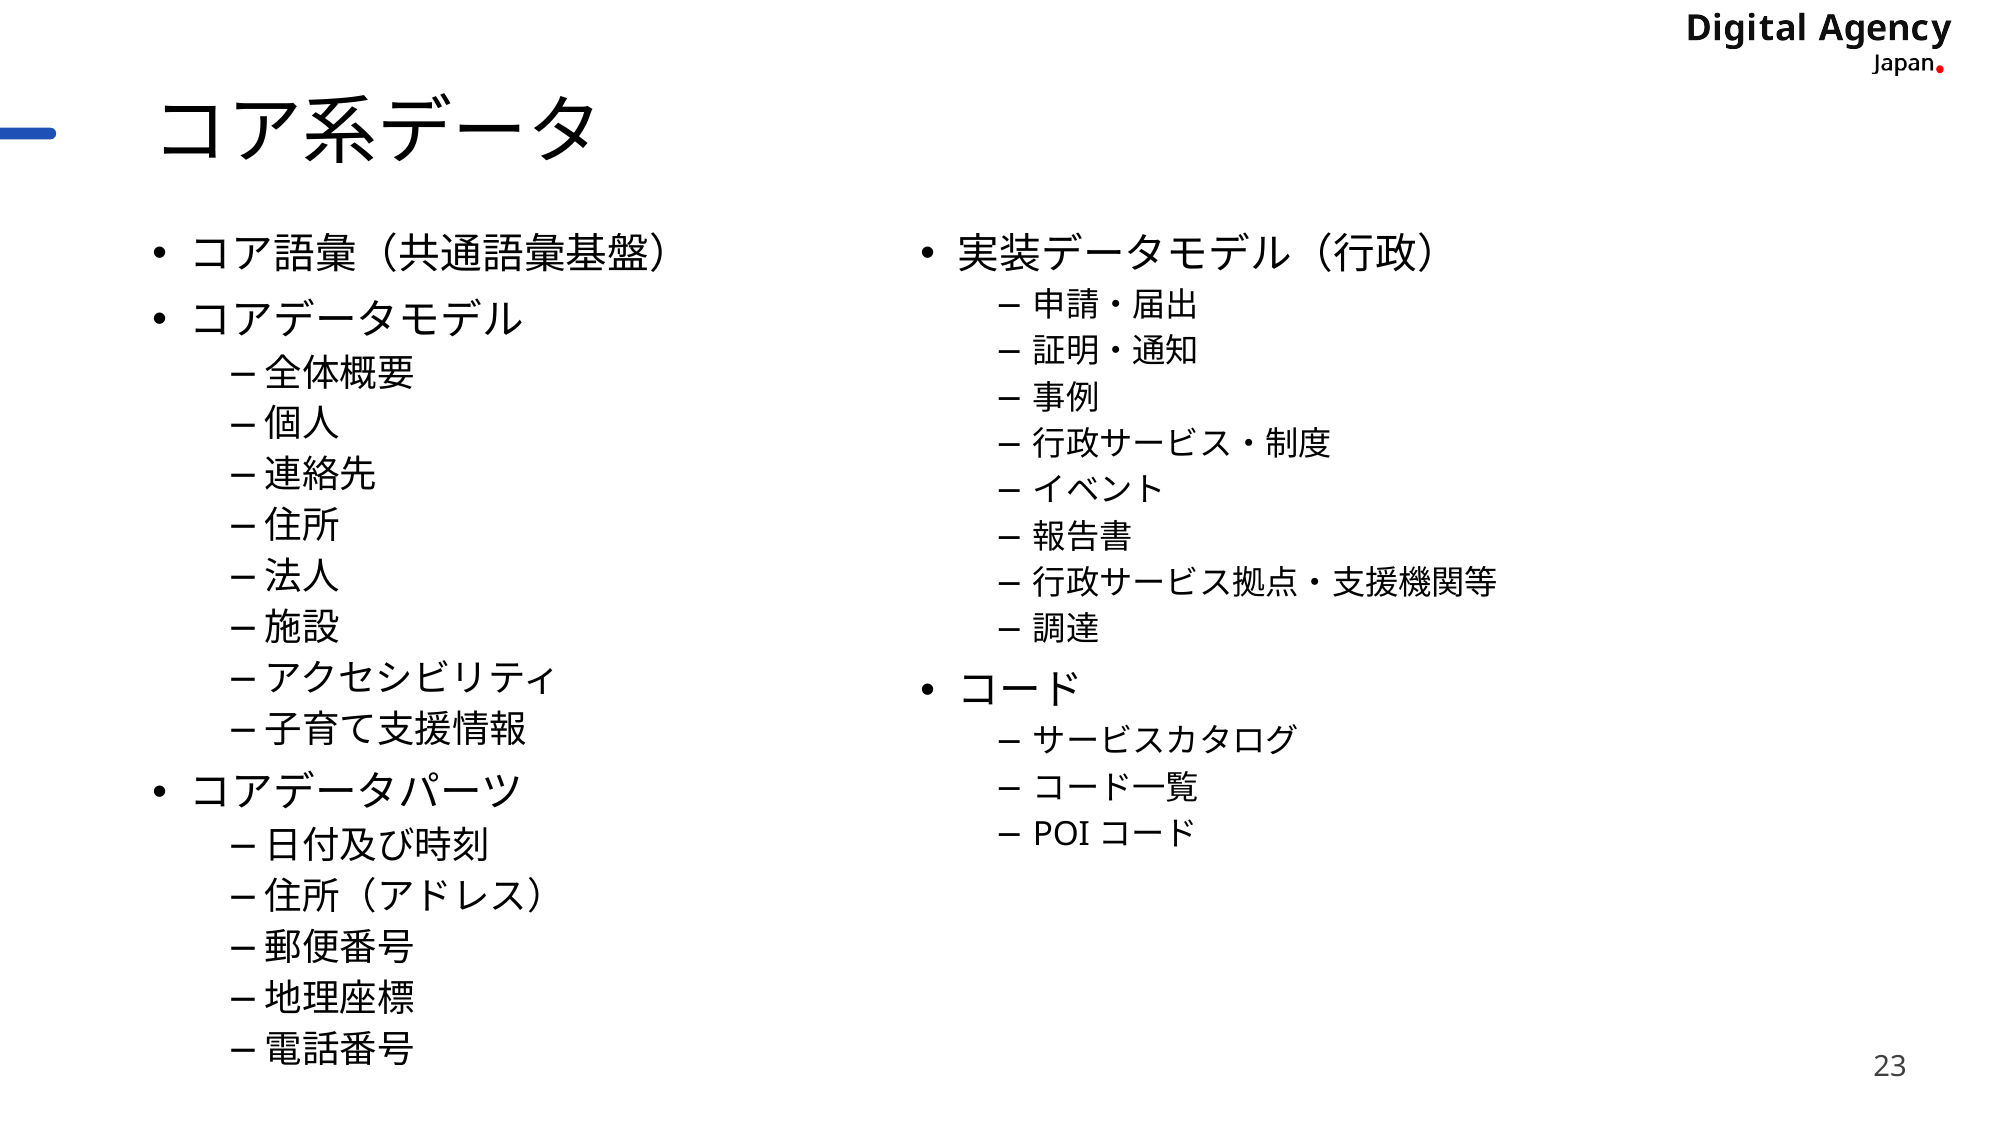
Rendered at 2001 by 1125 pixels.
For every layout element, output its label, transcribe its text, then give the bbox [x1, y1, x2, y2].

picture [1671, 0, 1969, 89]
text_box 実装データモデル（行政） 申請・届出 証明・通知 事例 行政サービス・制度 イベント 報告書 行政サービス拠点・支援機関等 調達 コード サービスカタログ コード一覧 POIコード [905, 224, 1647, 1015]
title コア系データ [137, 85, 1863, 183]
slide_number 23 [1471, 1036, 1922, 1097]
list コア語彙（共通語彙基盤） コアデータモデル 全体概要 個人 連絡先 住所 法人 施設 アクセシビリティ 子育て支援情報 コアデータパーツ 日付及び時刻 住所（アドレス） 郵便番号 地理座標 電話番号 [137, 224, 879, 1015]
